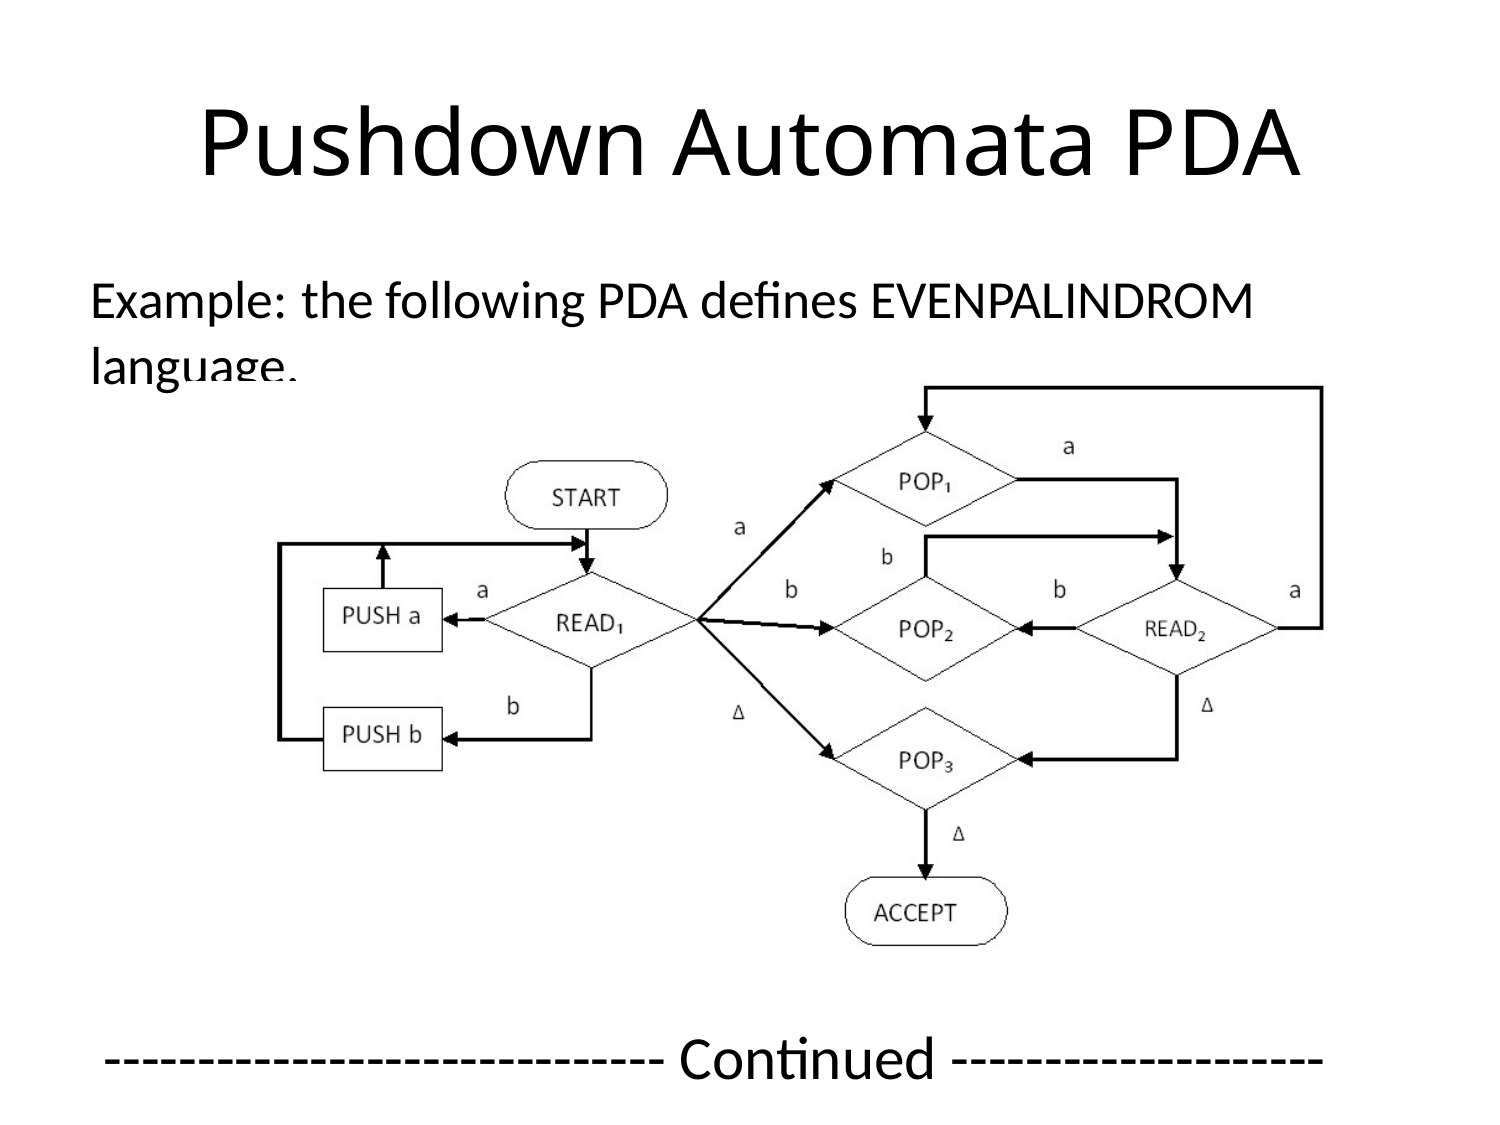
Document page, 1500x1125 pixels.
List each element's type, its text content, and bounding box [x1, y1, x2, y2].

title Pushdown Automata PDA [75, 45, 1425, 233]
picture [187, 381, 1326, 987]
list Example: the following PDA defines EVENPALINDROM language. ------------------------------ Continued -------------------- [75, 249, 1425, 1113]
